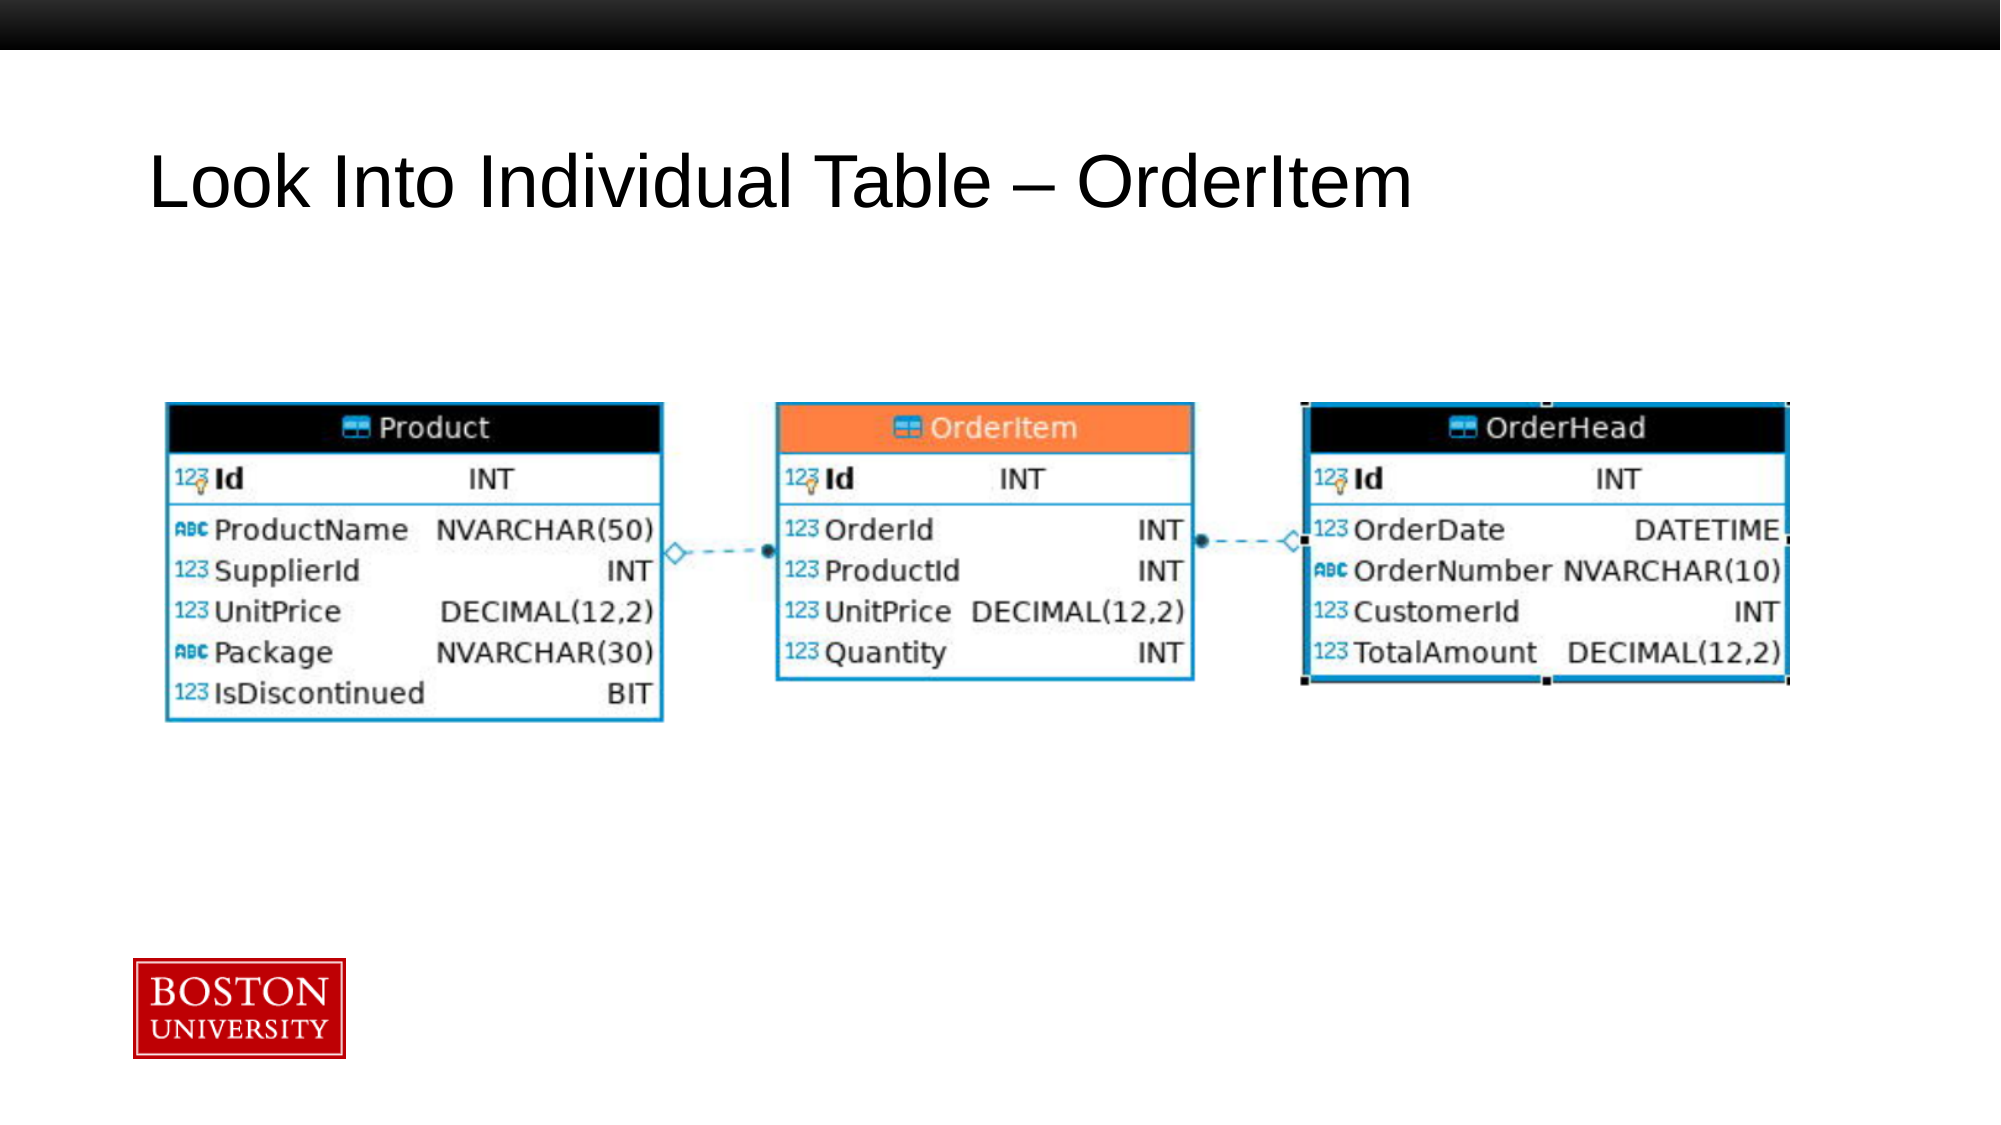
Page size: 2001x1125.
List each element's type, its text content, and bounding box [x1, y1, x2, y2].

list [133, 304, 1915, 912]
picture [164, 402, 1790, 723]
picture [133, 958, 346, 1059]
title Look Into Individual Table – OrderItem [133, 125, 1867, 238]
